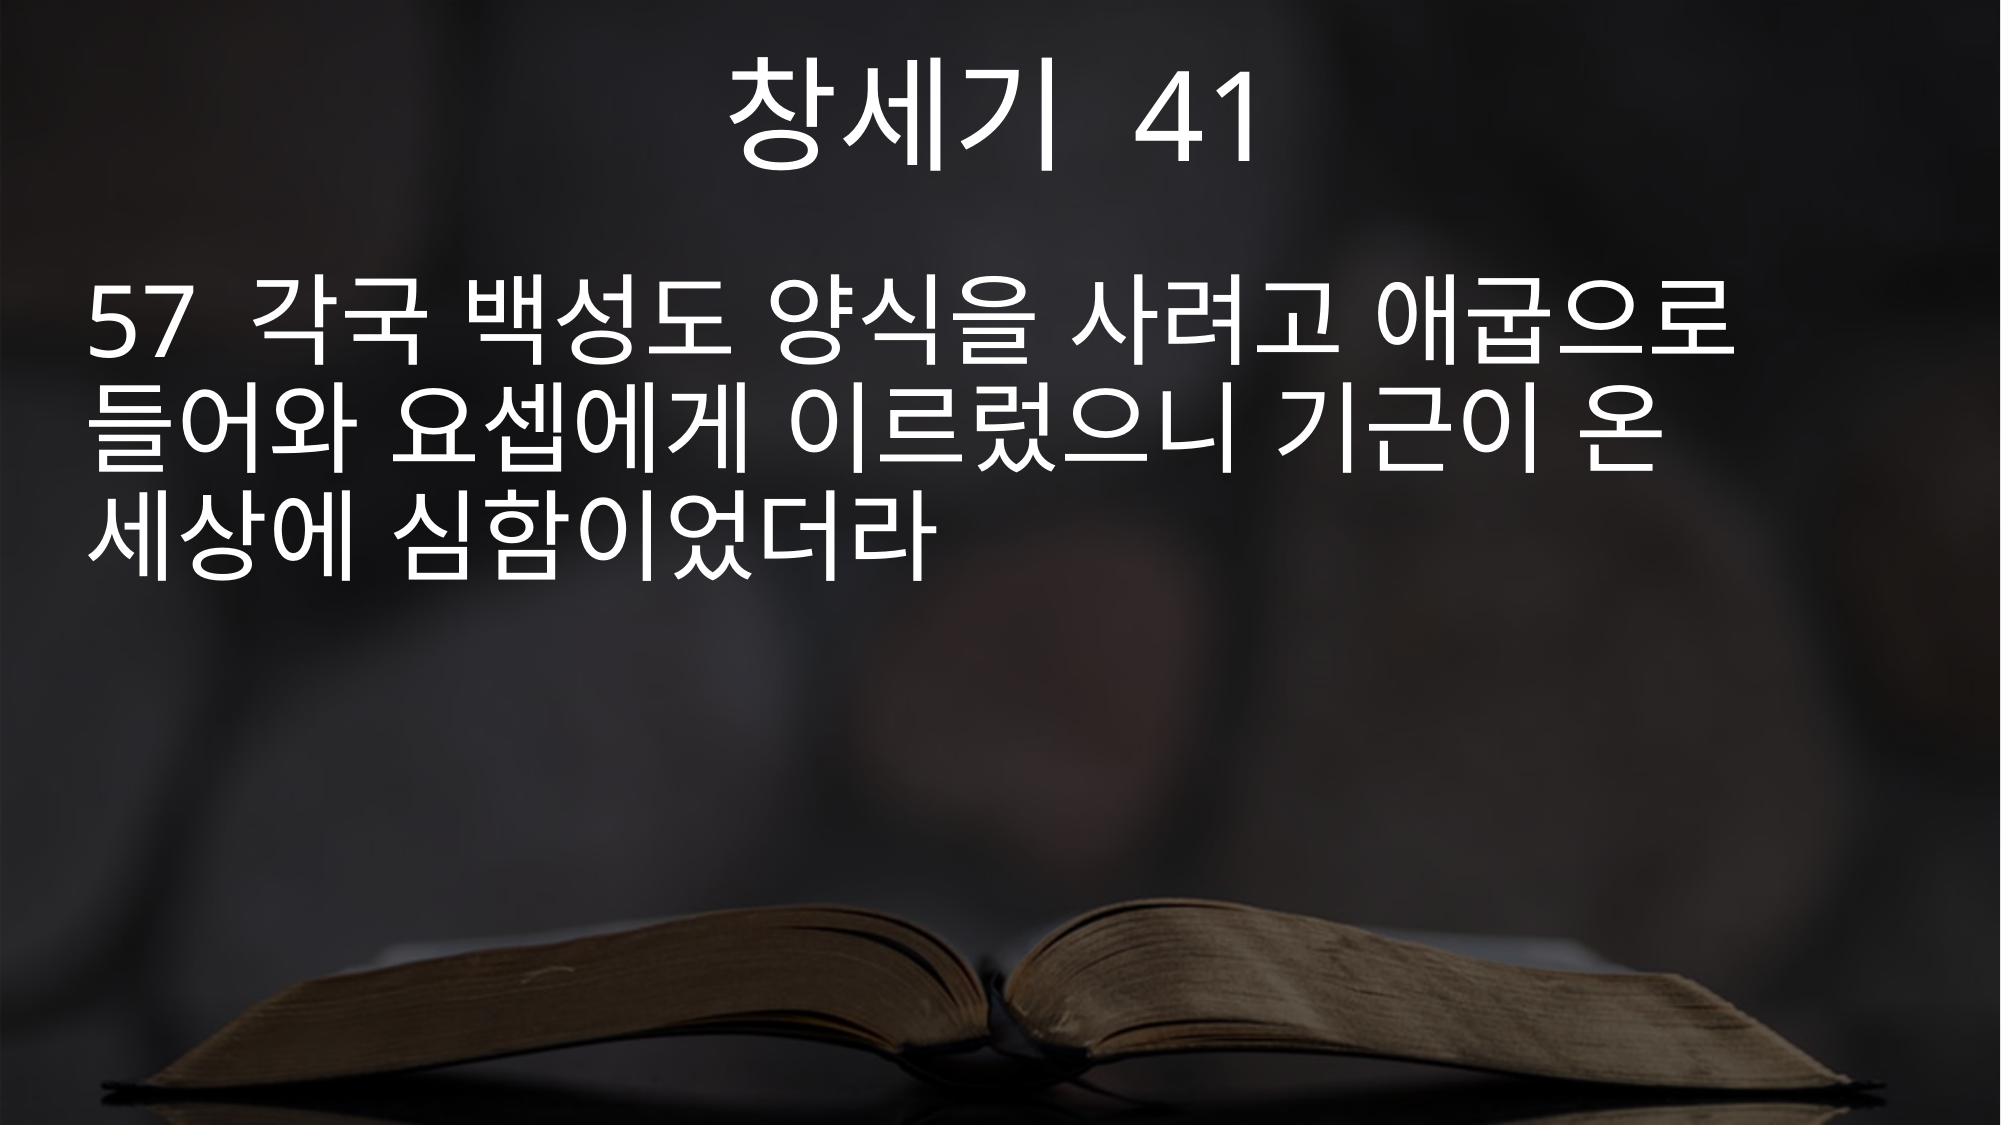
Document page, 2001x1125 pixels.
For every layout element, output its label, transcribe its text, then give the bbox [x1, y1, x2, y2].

picture [0, 0, 2001, 1125]
list 57 각국 백성도 양식을 사려고 애굽으로 들어와 요셉에게 이르렀으니 기근이 온 세상에 심함이었더라 [69, 263, 1953, 423]
footer 창세기 41 [0, 32, 2000, 192]
